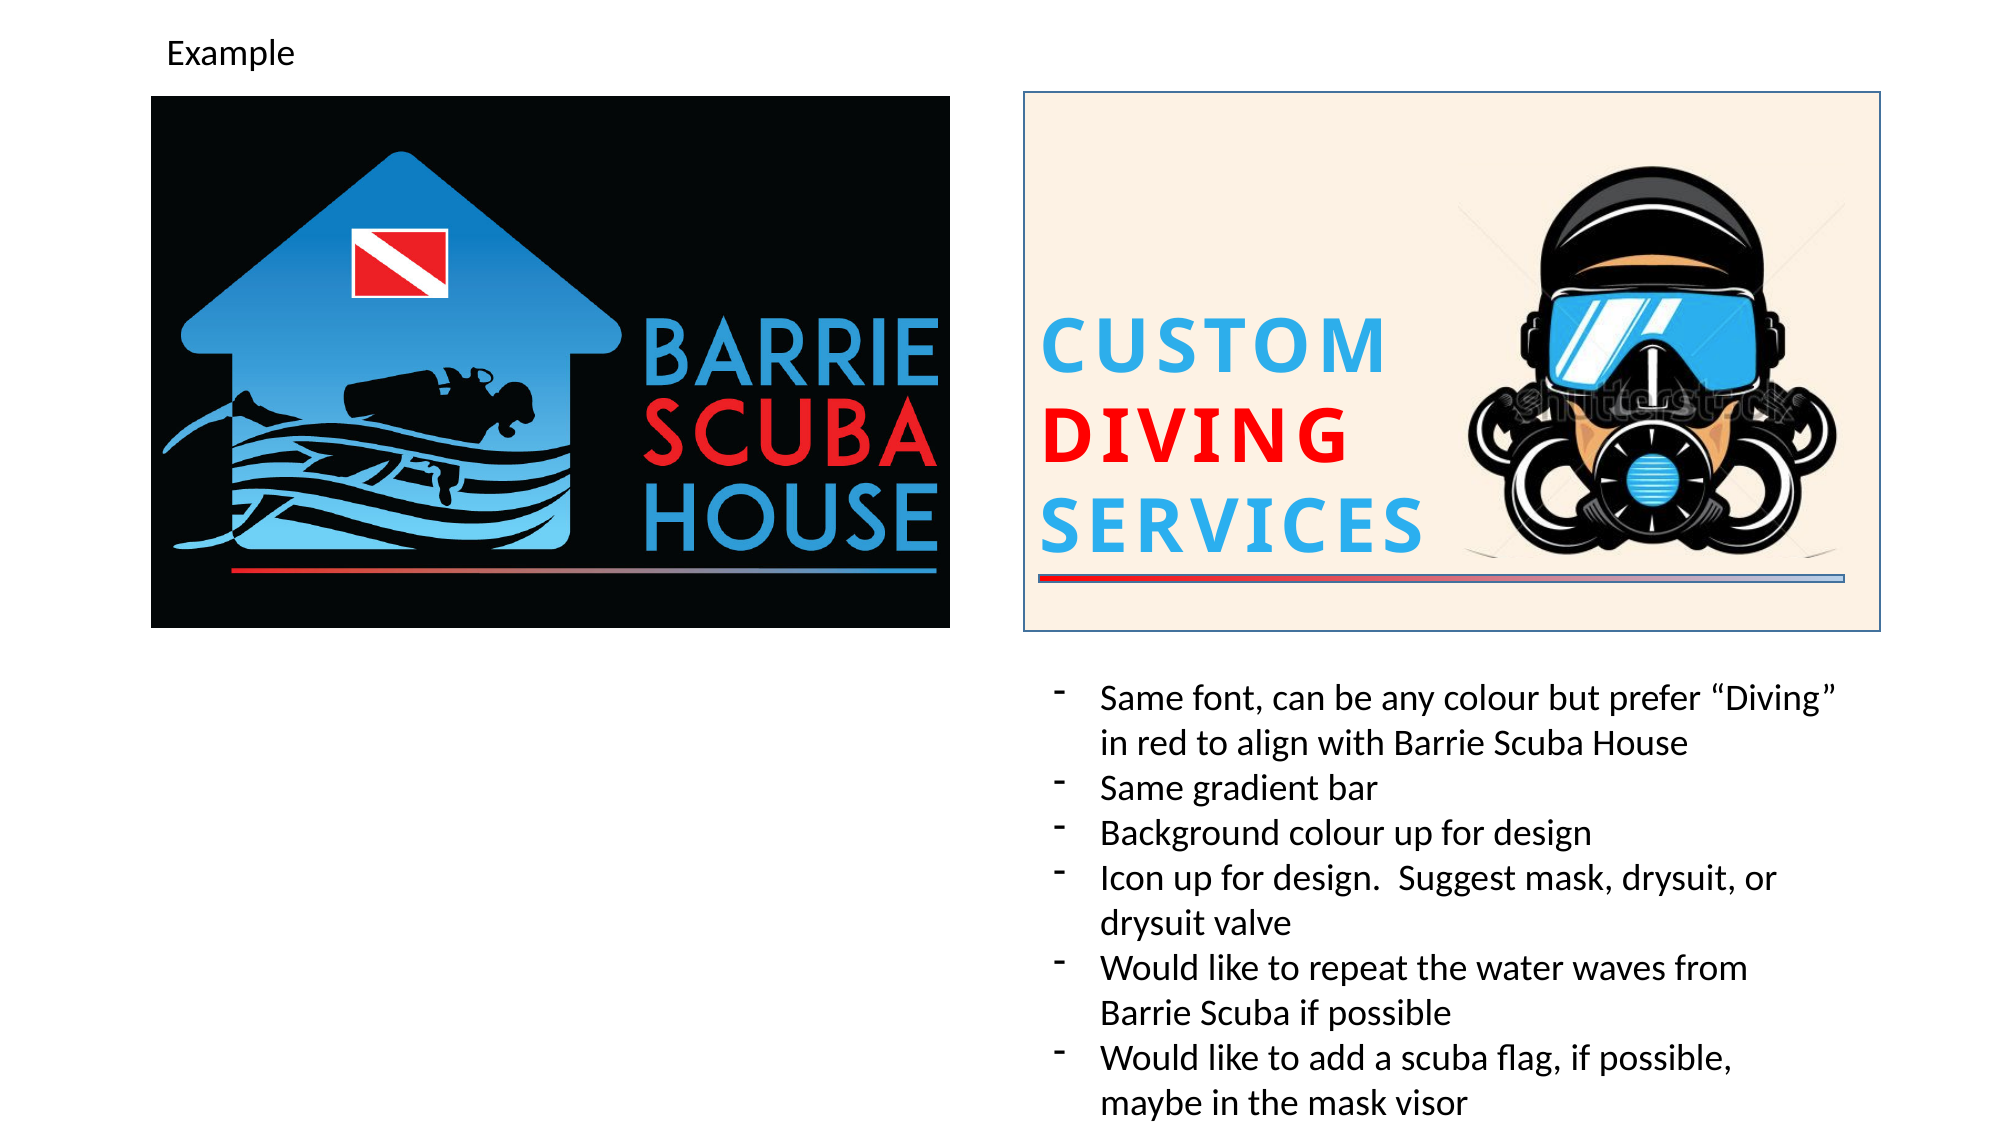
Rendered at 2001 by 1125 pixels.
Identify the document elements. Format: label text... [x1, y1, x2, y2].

picture [151, 96, 950, 628]
text_box Same font, can be any colour but prefer “Diving” in red to align with Barrie Scuba House Same gradient bar Background colour up for design Icon up for design. Suggest mask, drysuit, or drysuit valve Would like to repeat the water waves from Barrie Scuba if possible Would like to add a scuba flag, if possible, maybe in the mask visor [1038, 665, 1860, 1125]
text_box CUSTOM DIVING SERVICES [1024, 290, 1466, 576]
text_box [1038, 574, 1845, 583]
text_box Example [151, 20, 407, 81]
picture [1457, 163, 1845, 558]
text_box [1023, 91, 1881, 632]
